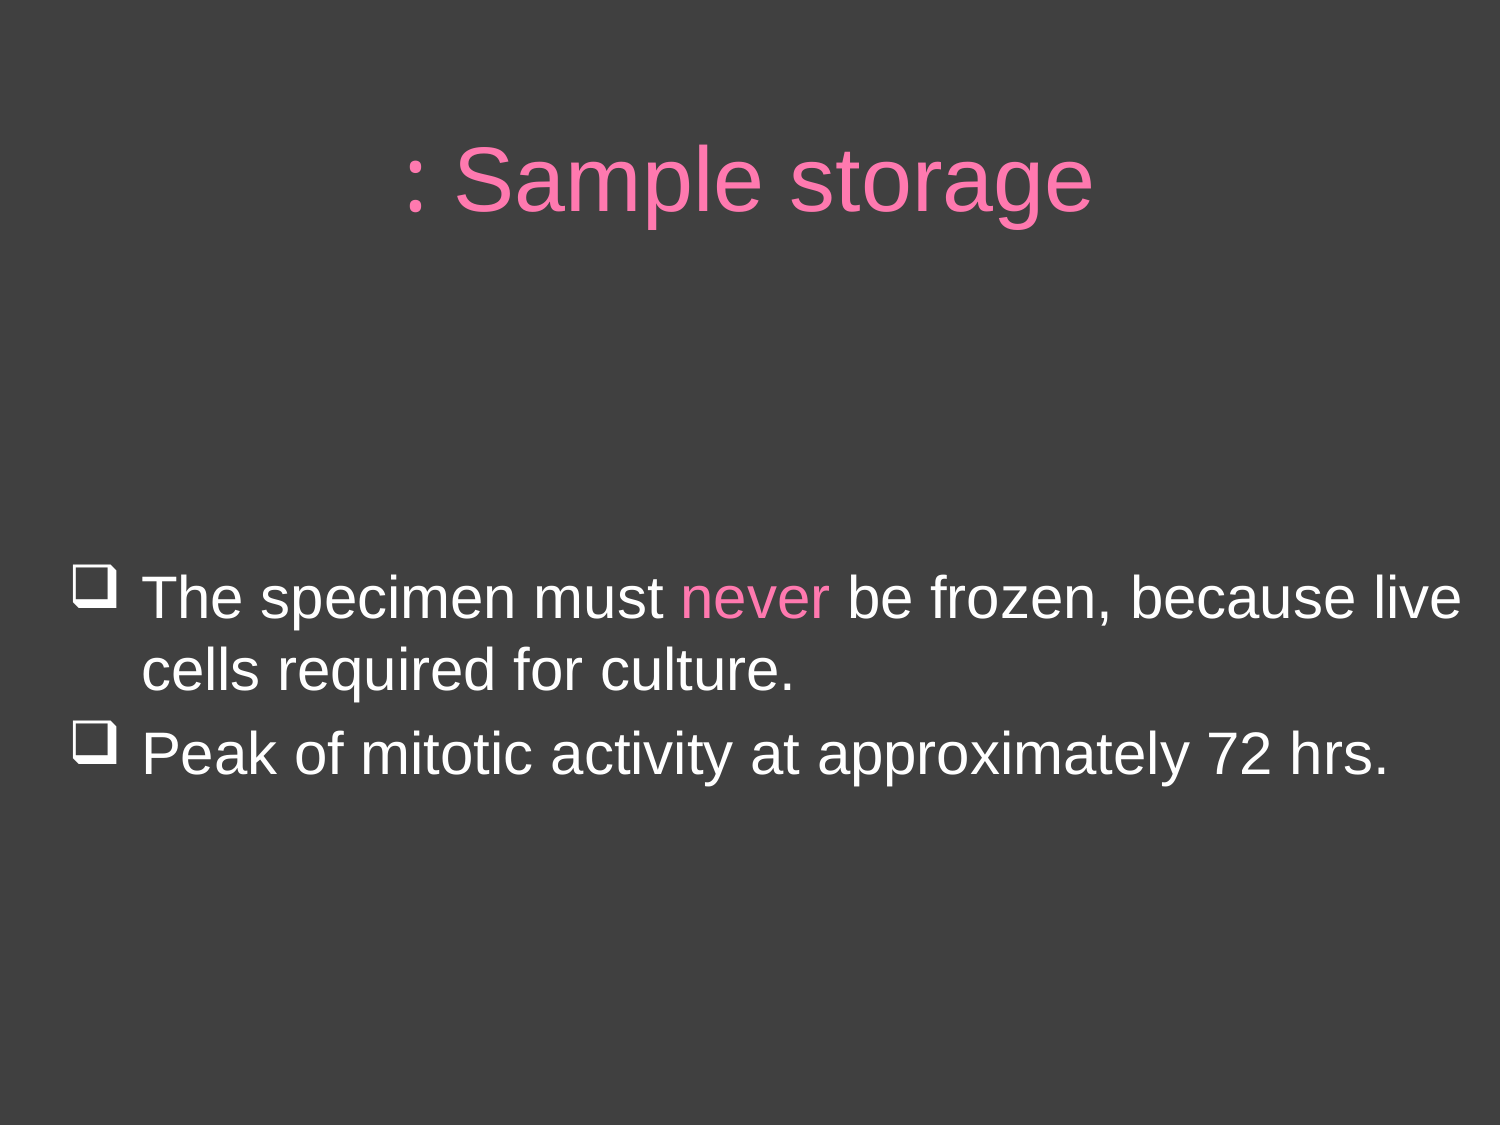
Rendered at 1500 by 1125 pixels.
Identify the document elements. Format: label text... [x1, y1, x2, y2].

subtitle The specimen must never be frozen, because live cells required for culture. Peak of mitotic activity at approximately 72 hrs. [53, 550, 1500, 839]
title Sample storage : [112, 54, 1388, 296]
